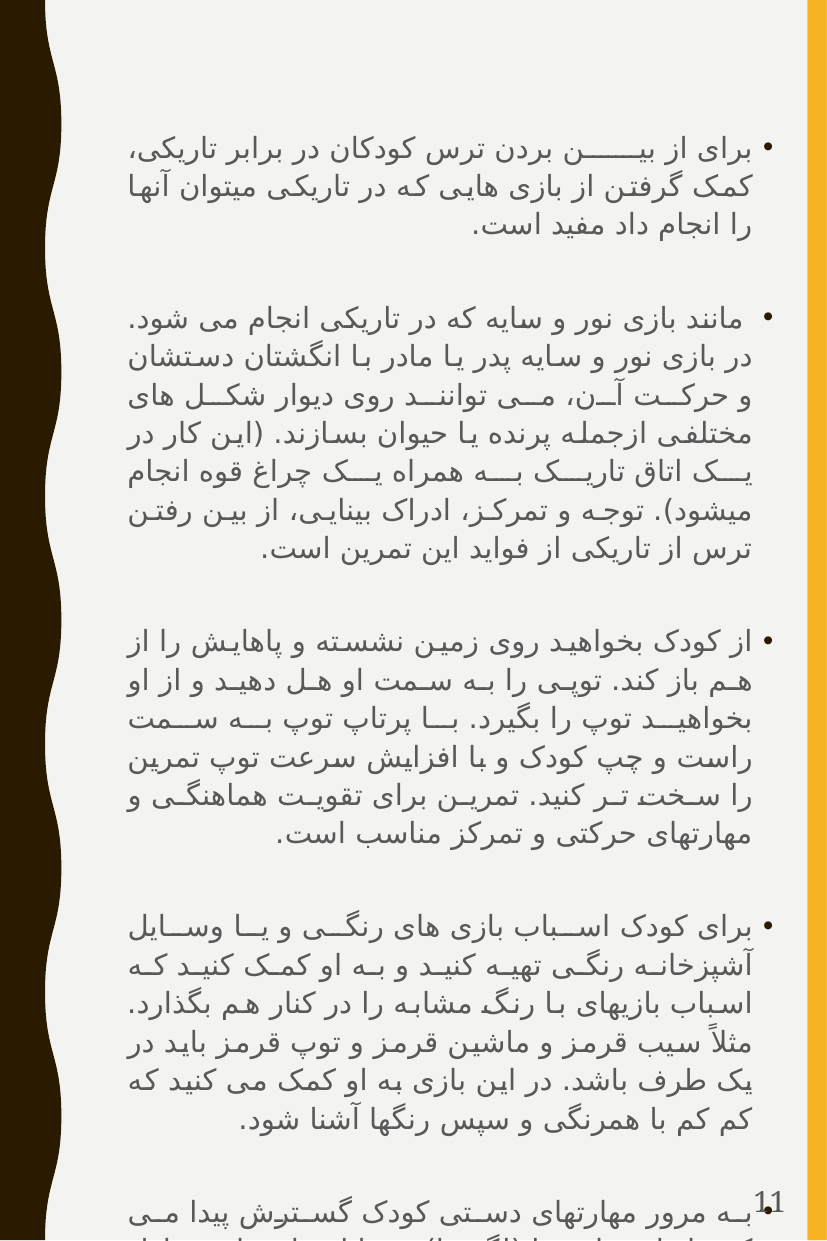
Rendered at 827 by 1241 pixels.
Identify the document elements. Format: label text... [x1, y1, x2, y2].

slide_number 11 [714, 1170, 801, 1233]
list برای از بین بردن ترس کودکان در برابر تاریکی، کمک گرفتن از بازی هایی که در تاریکی میتوان آنها را انجام داد مفید است. مانند بازی نور و سایه که در تاریکی انجام می شود. در بازی نور و سایه پدر یا مادر با انگشتان دستشان و حرکت آن، می توانند روی دیوار شکل های مختلفی ازجمله پرنده یا حیوان بسازند. (این کار در یک اتاق تاریک به همراه یک چراغ قوه انجام میشود). توجه و تمرکز، ادراک بینایی، از بین رفتن ترس از تاریکی از فواید این تمرین است. از کودک بخواهید روی زمین نشسته و پاهایش را از هم باز کند. توپی را به سمت او هل دهید و از او بخواهید توپ را بگیرد. با پرتاپ توپ به سمت راست و چپ کودک و با افزایش سرعت توپ تمرین را سخت تر کنید. تمرین برای تقویت هماهنگی و مهارتهای حرکتی و تمرکز مناسب است. برای کودک اسباب بازی های رنگی و یا وسایل آشپزخانه رنگی تهیه کنید و به او کمک کنید که اسباب بازیهای با رنگ مشابه را در کنار هم بگذارد. مثلاً سیب قرمز و ماشین قرمز و توپ قرمز باید در یک طرف باشد. در این بازی به او کمک می کنید که کم کم با همرنگی و سپس رنگها آشنا شود. به مرور مهارتهای دستی کودک گسترش پیدا می کند: انواع سازه ها (لگو ها)، وسایل خانه داری، پازل های مختلف، مدل های کوچک از وسایل واقعی مثل رادیو، چرخ خیاطی، دوربین و وسایل ورزشی برای او بسیار جالب است و یکی از مهم ترین علاقه کودک در این سن، قصه گوش دادن و نقاشی کردن است. مثلا مادر ابتدا هر پاراگراف را برای کودک بخواند و بعد از آن، پاراگراف را به صورت نمایش عروسکی برای کودک بازی کند. [112, 118, 789, 708]
